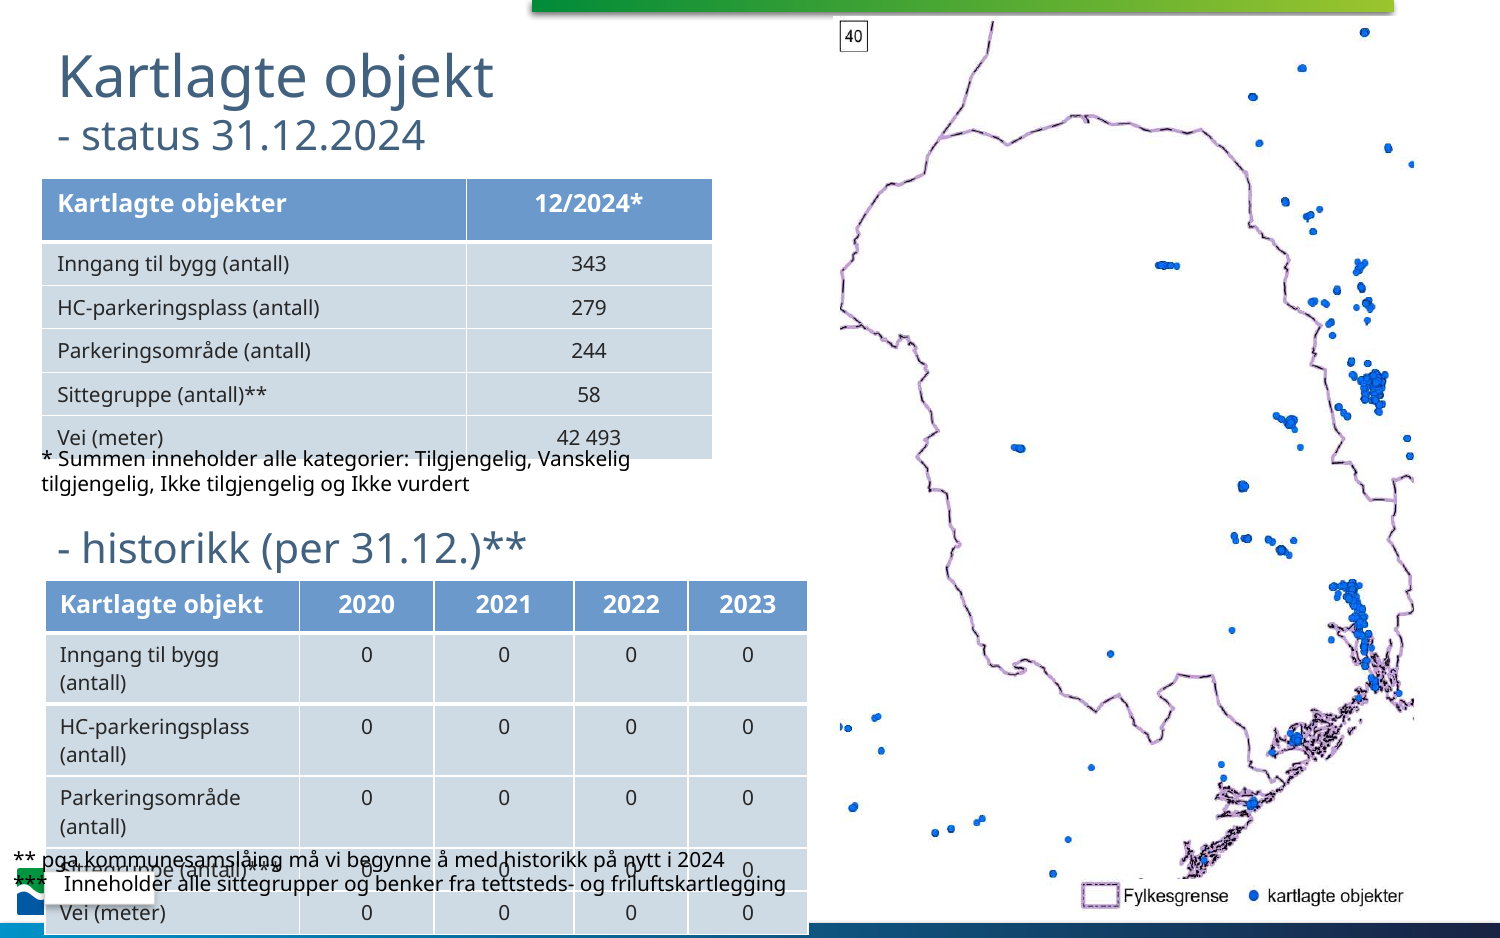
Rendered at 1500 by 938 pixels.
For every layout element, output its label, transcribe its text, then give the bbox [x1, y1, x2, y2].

table_cell 0 [575, 777, 687, 838]
table_cell 0 [300, 904, 433, 934]
table_header Kartlagte objekter [42, 179, 466, 240]
table_cell Inngang til bygg (antall) [42, 244, 466, 285]
table_cell 0 [435, 635, 573, 702]
table_header 2022 [575, 581, 687, 631]
table_cell Vei (meter) [42, 416, 466, 438]
table_cell 0 [802, 849, 807, 890]
table_cell 244 [467, 329, 712, 372]
text_box ** pga kommunesamslåing må vi begynne å med historikk på nytt i 2024 *** Inneholder alle sittegrupper og benker fra tettsteds- og friluftskartlegging [0, 838, 802, 904]
table_cell HC-parkeringsplass (antall) [46, 706, 299, 775]
table_header Kartlagte objekt [46, 581, 299, 631]
table_cell 0 [435, 706, 573, 775]
table_cell 0 [300, 777, 433, 838]
table_cell 0 [435, 777, 573, 838]
table_cell 0 [689, 777, 807, 847]
table_cell 58 [467, 373, 712, 415]
table_cell 0 [689, 635, 807, 702]
table_cell 42 493 [467, 416, 712, 459]
table_cell Vei (meter) [46, 904, 299, 934]
table_cell HC-parkeringsplass (antall) [42, 286, 466, 328]
table_cell Parkeringsområde (antall) [46, 777, 299, 838]
table_header 12/2024* [467, 179, 712, 240]
table_header 2021 [435, 581, 573, 631]
table_cell Sittegruppe (antall)** [42, 373, 466, 415]
table_cell Inngang til bygg (antall) [46, 635, 299, 702]
picture [833, 16, 1419, 913]
table_cell 0 [300, 706, 433, 775]
table_cell 0 [575, 706, 687, 775]
table_cell 279 [467, 286, 712, 328]
table_header 2023 [689, 581, 807, 631]
table_cell 0 [575, 635, 687, 702]
text_box Kartlagte objekt - status 31.12.2024 [42, 24, 828, 167]
table_cell 0 [435, 904, 573, 934]
text_box - historikk (per 31.12.)** [42, 496, 828, 580]
table_cell 0 [575, 904, 687, 934]
table_cell 0 [689, 892, 807, 934]
table_cell 0 [300, 635, 433, 702]
table_header 2020 [300, 581, 433, 631]
table_cell Parkeringsområde (antall) [42, 329, 466, 372]
table_cell 0 [689, 706, 807, 775]
table_cell 343 [467, 244, 712, 285]
text_box * Summen inneholder alle kategorier: Tilgjengelig, Vanskelig tilgjengelig, Ikke tilgjengelig og Ikke vurdert [26, 438, 711, 504]
